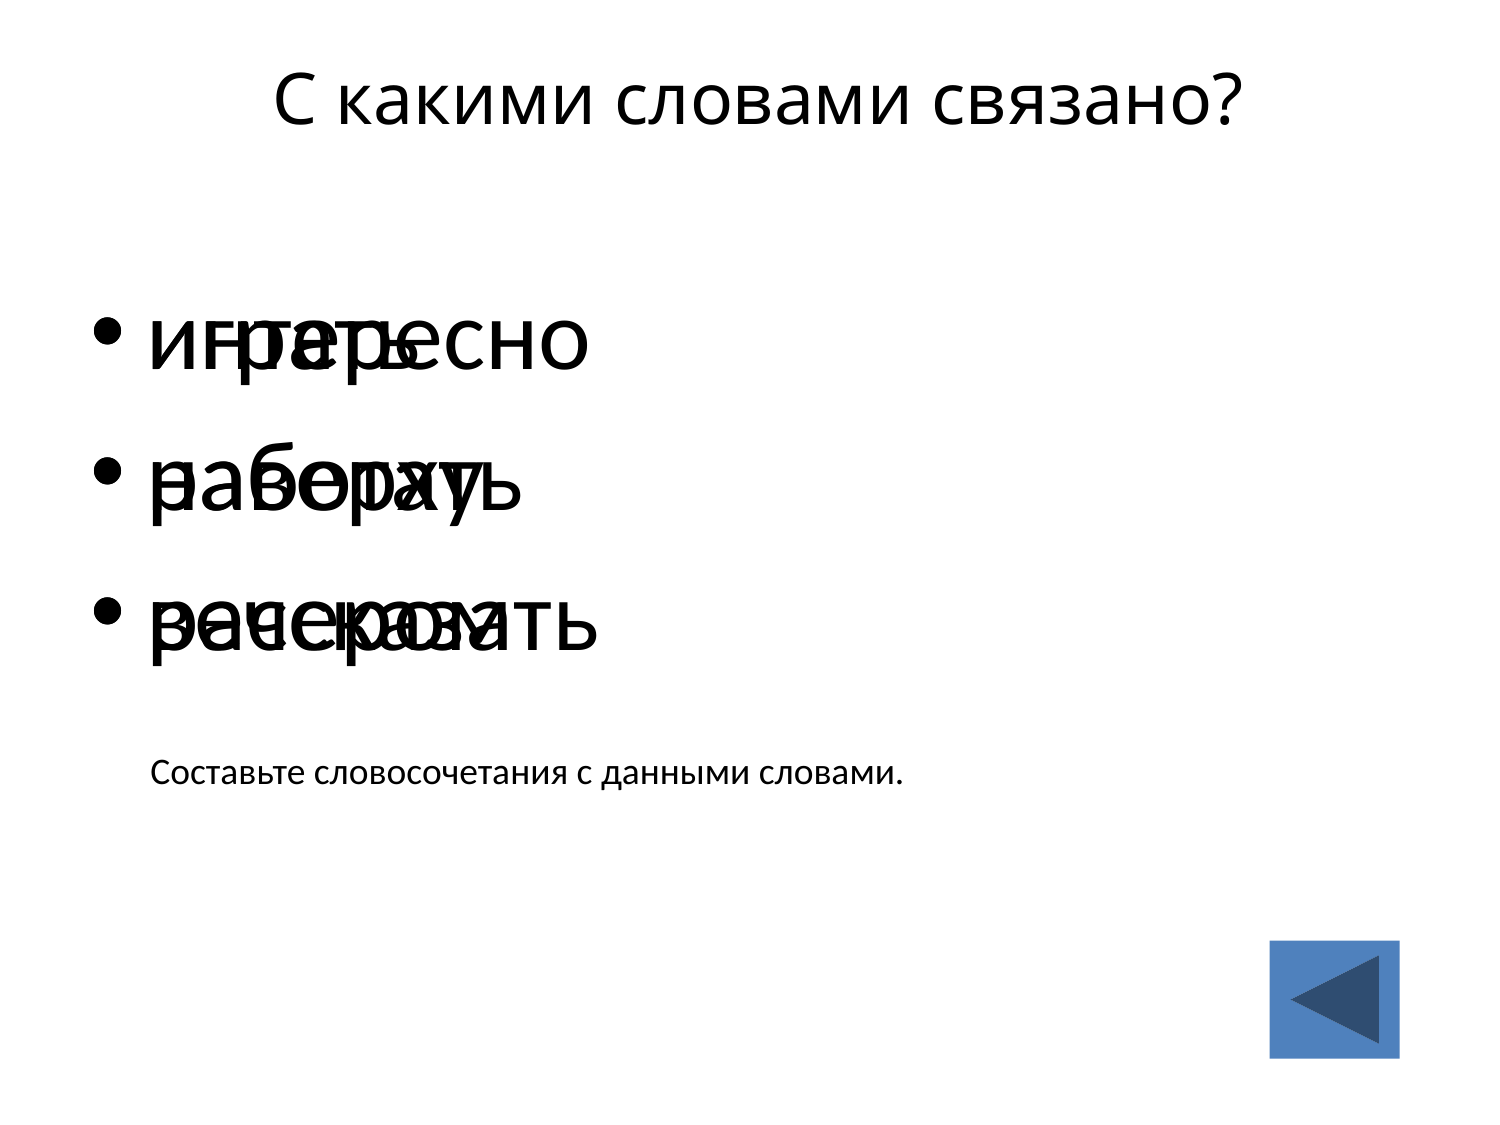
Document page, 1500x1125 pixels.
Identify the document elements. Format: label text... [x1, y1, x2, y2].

text_box [1269, 940, 1400, 1059]
title С какими словами связано? [75, 45, 1425, 233]
text_box Составьте словосочетания с данными словами. [135, 739, 1093, 800]
list играть работать рассказать [75, 262, 1425, 1005]
